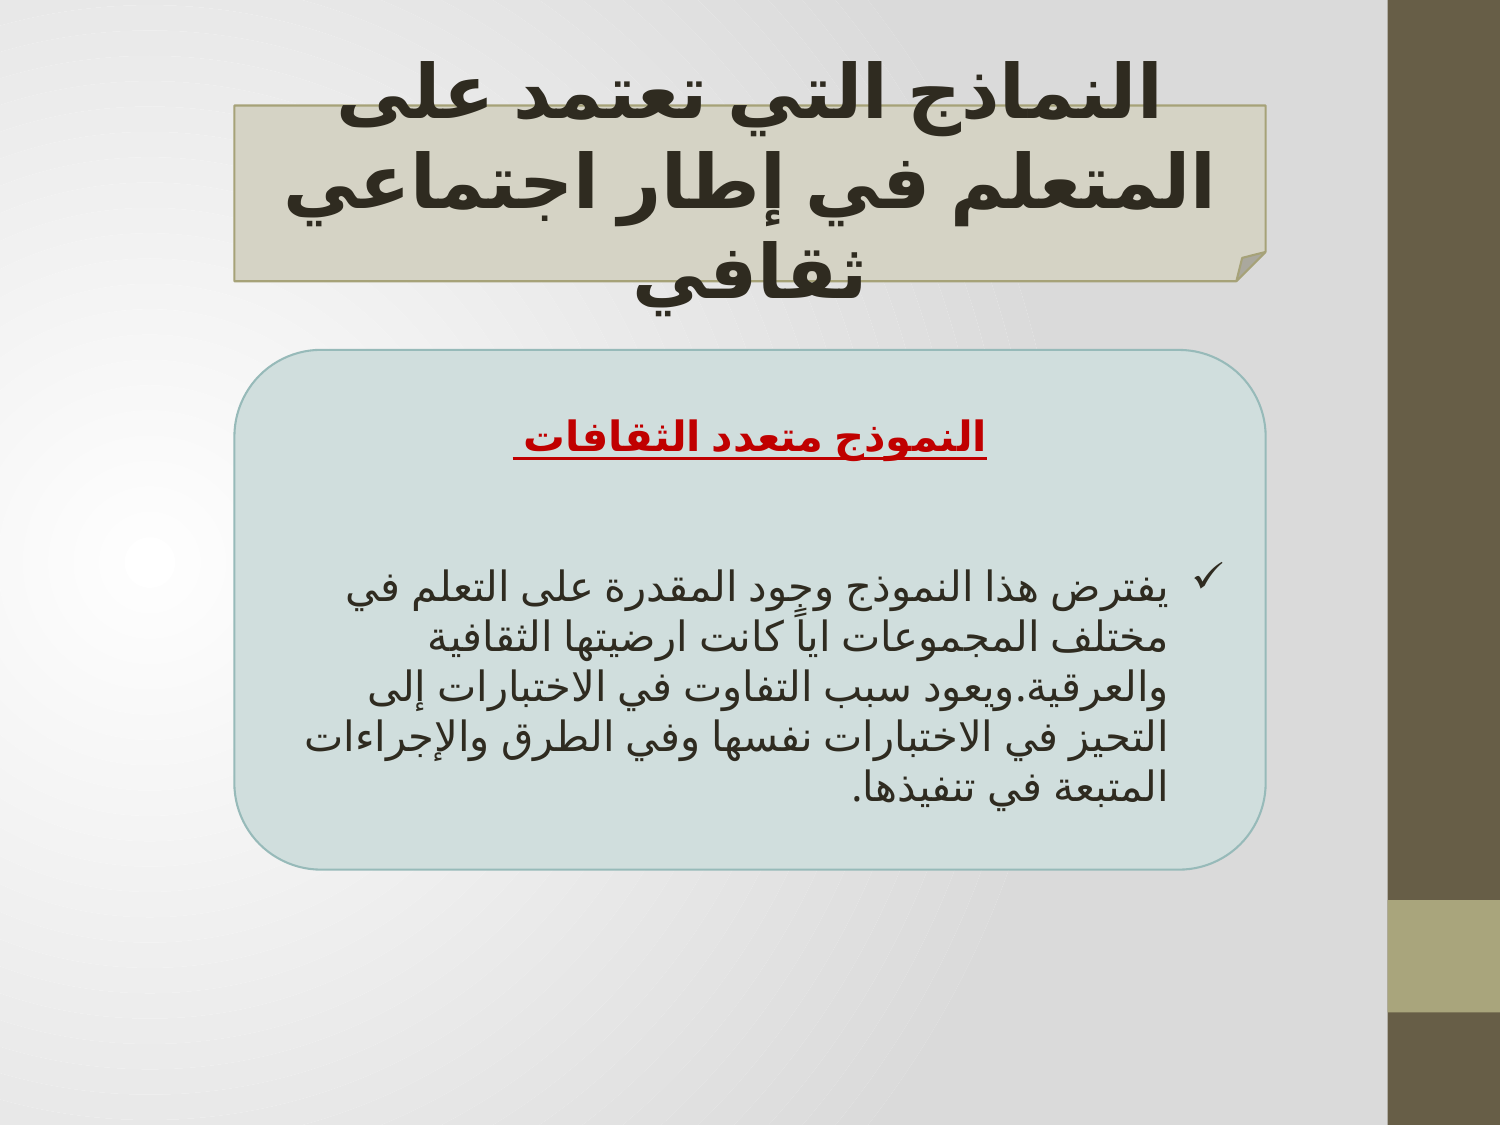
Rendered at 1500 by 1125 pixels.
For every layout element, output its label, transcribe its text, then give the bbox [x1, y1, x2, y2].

text_box النماذج التي تعتمد على المتعلم في إطار اجتماعي ثقافي [233, 104, 1267, 283]
text_box النموذج متعدد الثقافات يفترض هذا النموذج وجود المقدرة على التعلم في مختلف المجموعات اياً كانت ارضيتها الثقافية والعرقية.ويعود سبب التفاوت في الاختبارات إلى التحيز في الاختبارات نفسها وفي الطرق والإجراءات المتبعة في تنفيذها. [233, 348, 1267, 871]
